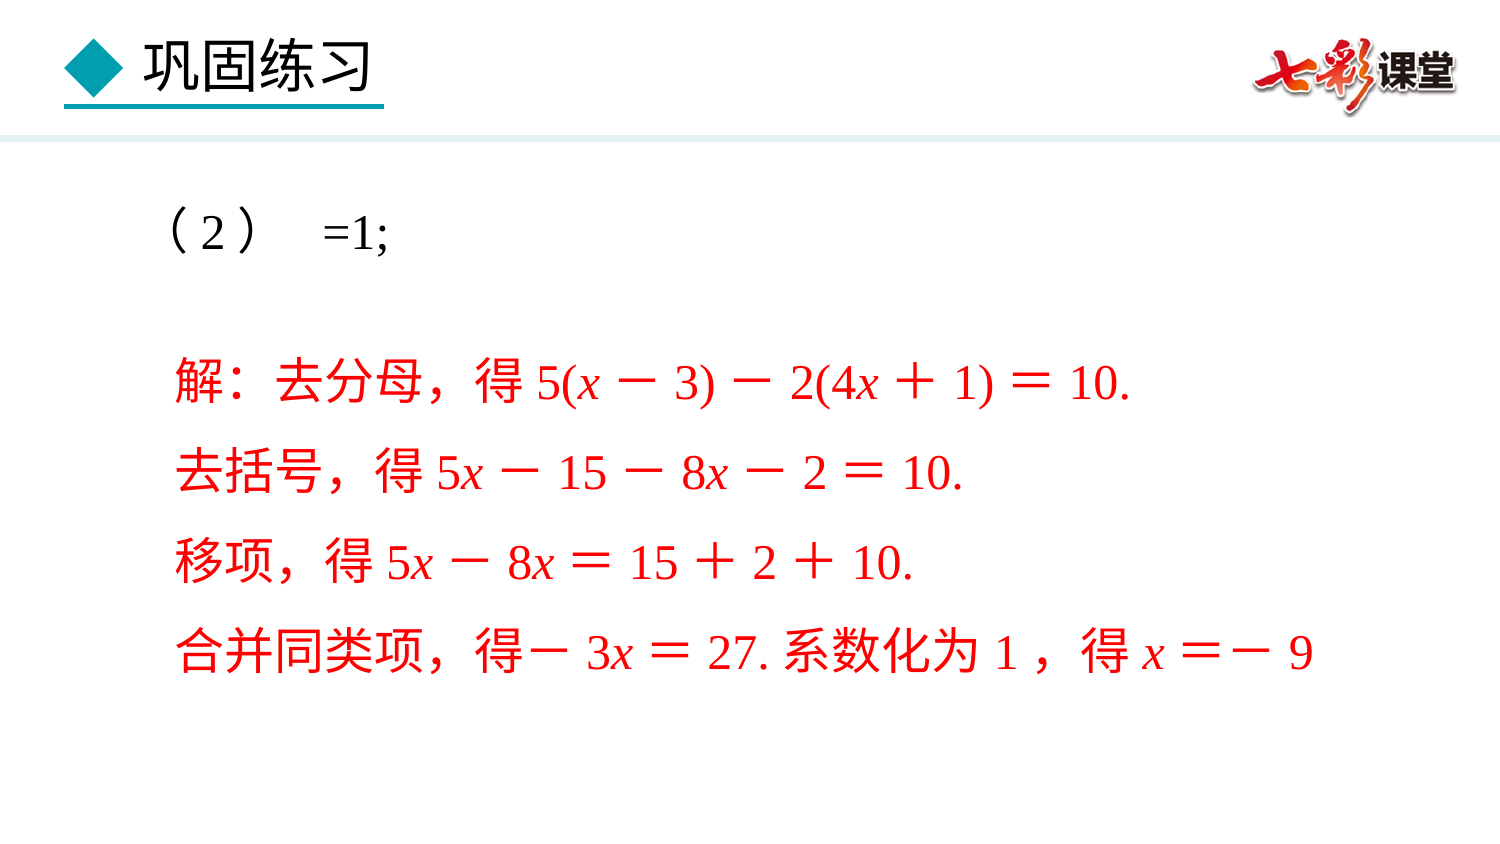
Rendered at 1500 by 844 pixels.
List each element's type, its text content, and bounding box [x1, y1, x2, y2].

text_box 解：去分母，得5(x－3)－2(4x＋1)＝10. 去括号，得5x－15－8x－2＝10. 移项，得5x－8x＝15＋2＋10. 合并同类项，得－3x＝27.系数化为1，得x＝－9 [159, 311, 1400, 687]
picture [1249, 32, 1461, 118]
